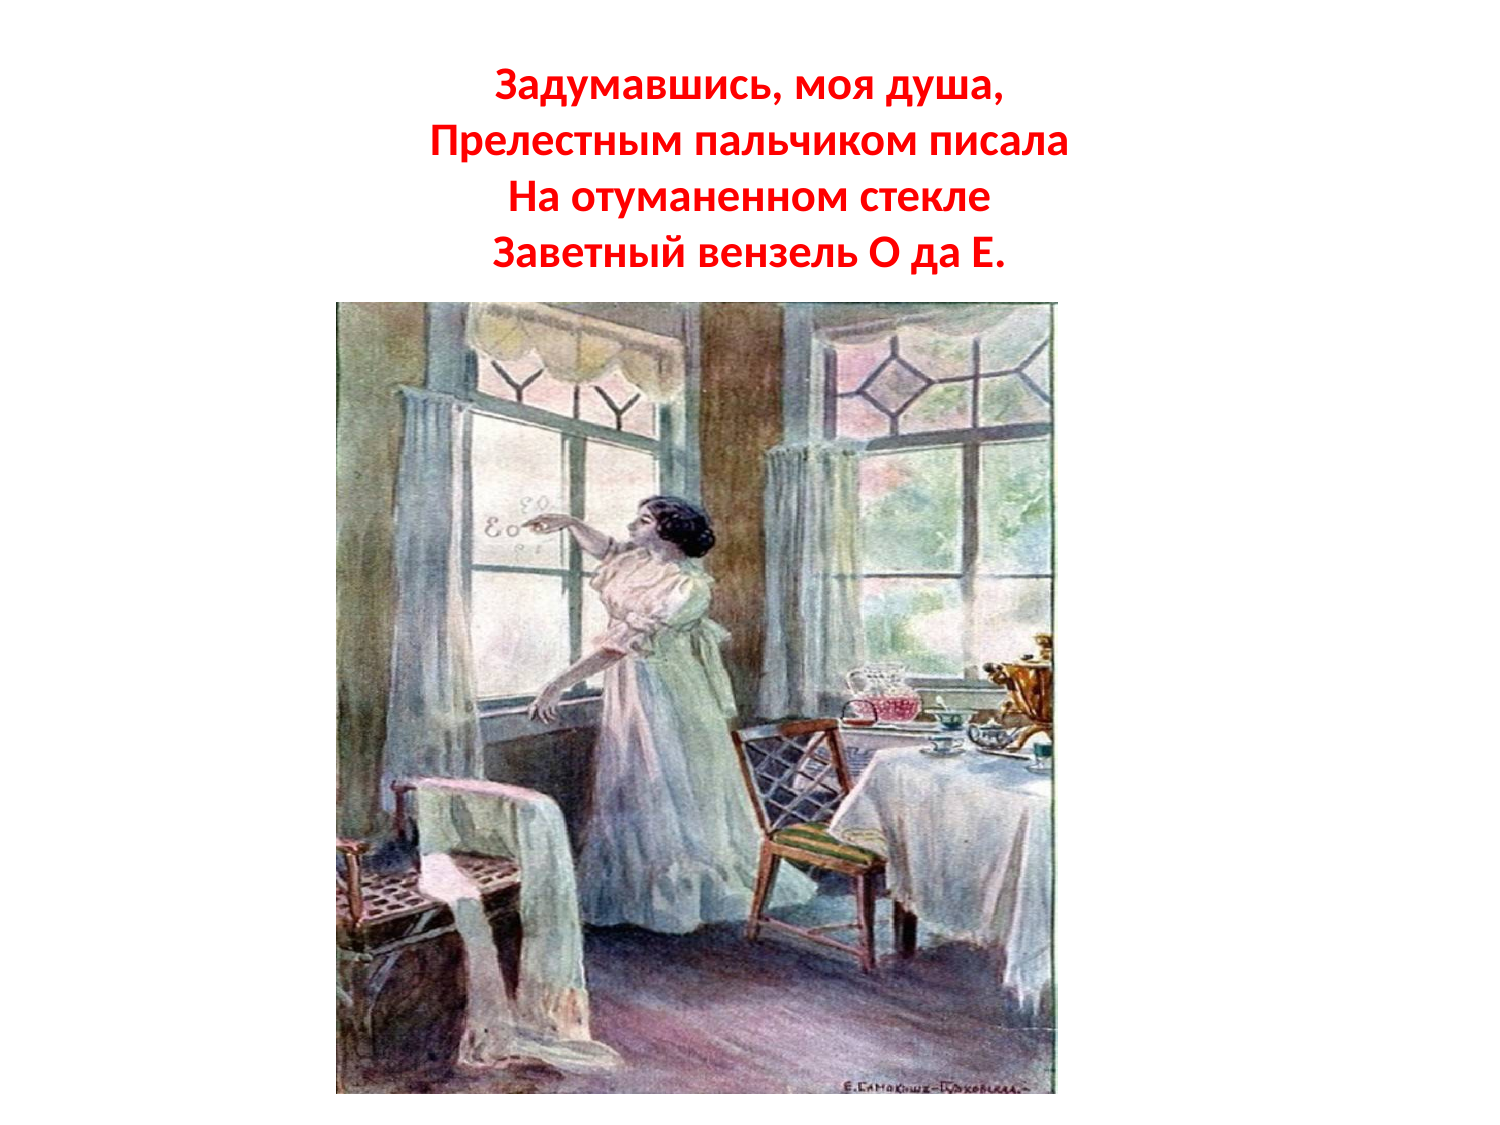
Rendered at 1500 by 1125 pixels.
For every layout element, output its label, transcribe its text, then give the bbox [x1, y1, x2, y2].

picture [336, 302, 1058, 1095]
title Задумавшись, моя душа, Прелестным пальчиком писала На отуманенном стекле Заветный вензель О да Е. [75, 43, 1425, 398]
